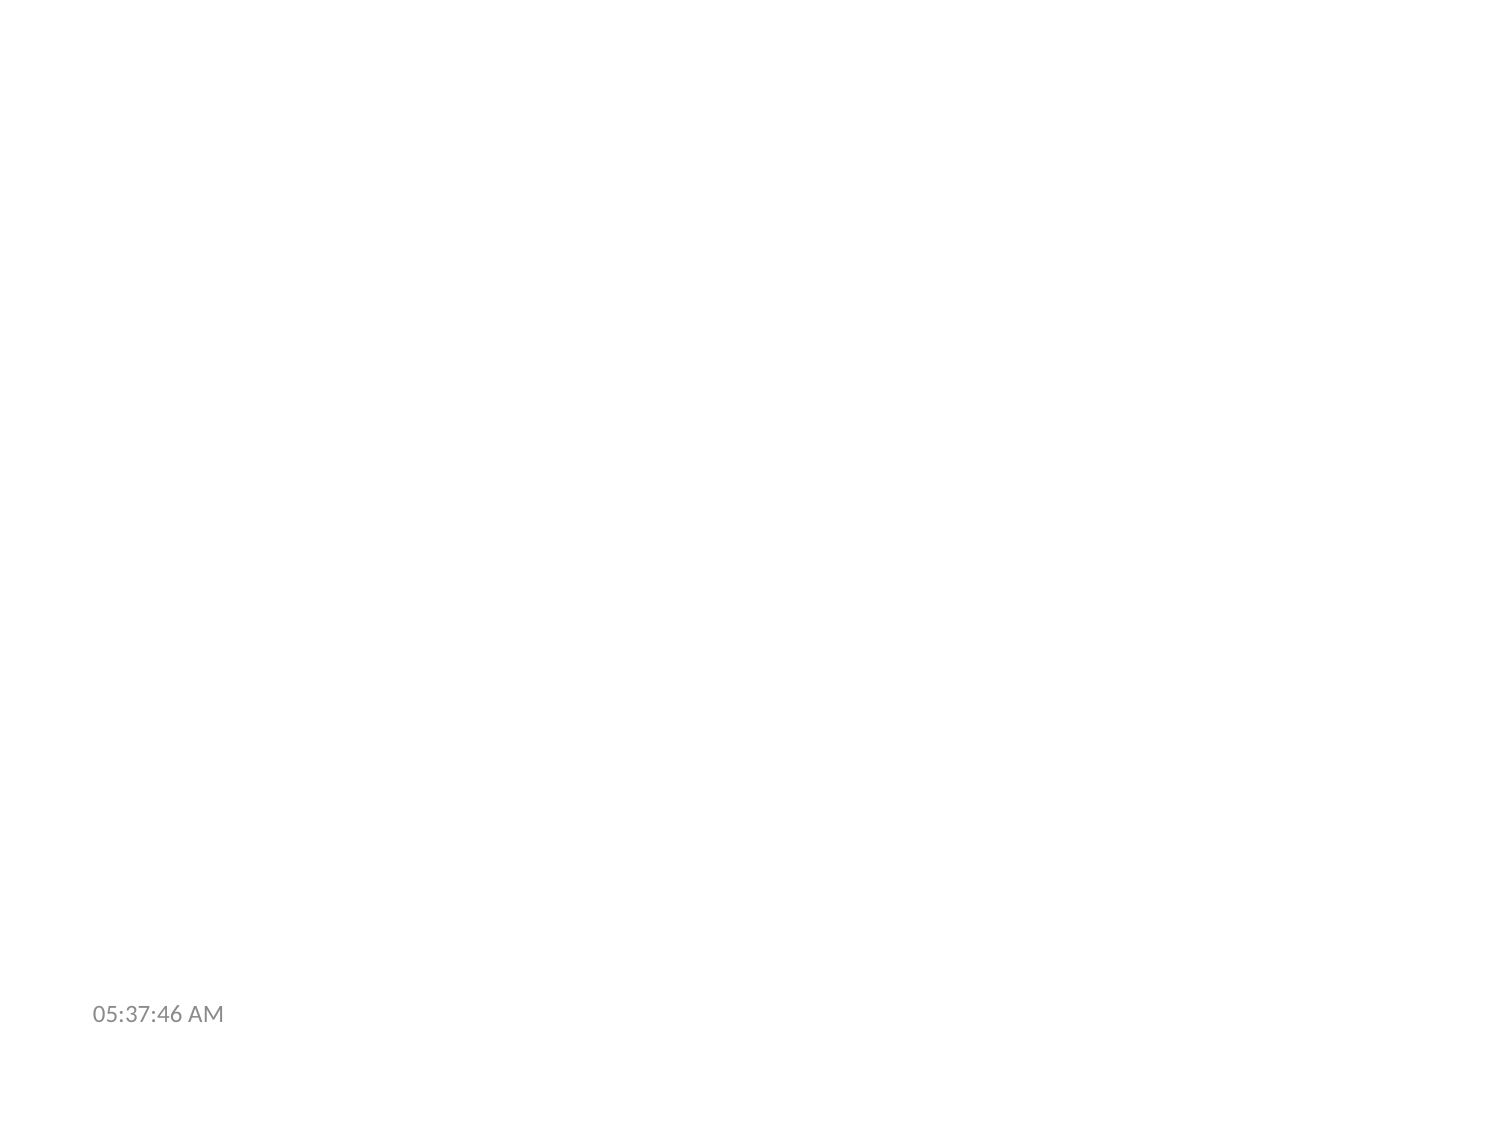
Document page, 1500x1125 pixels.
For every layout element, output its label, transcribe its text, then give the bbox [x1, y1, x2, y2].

text_box 3:35:09 PM [77, 982, 428, 1043]
